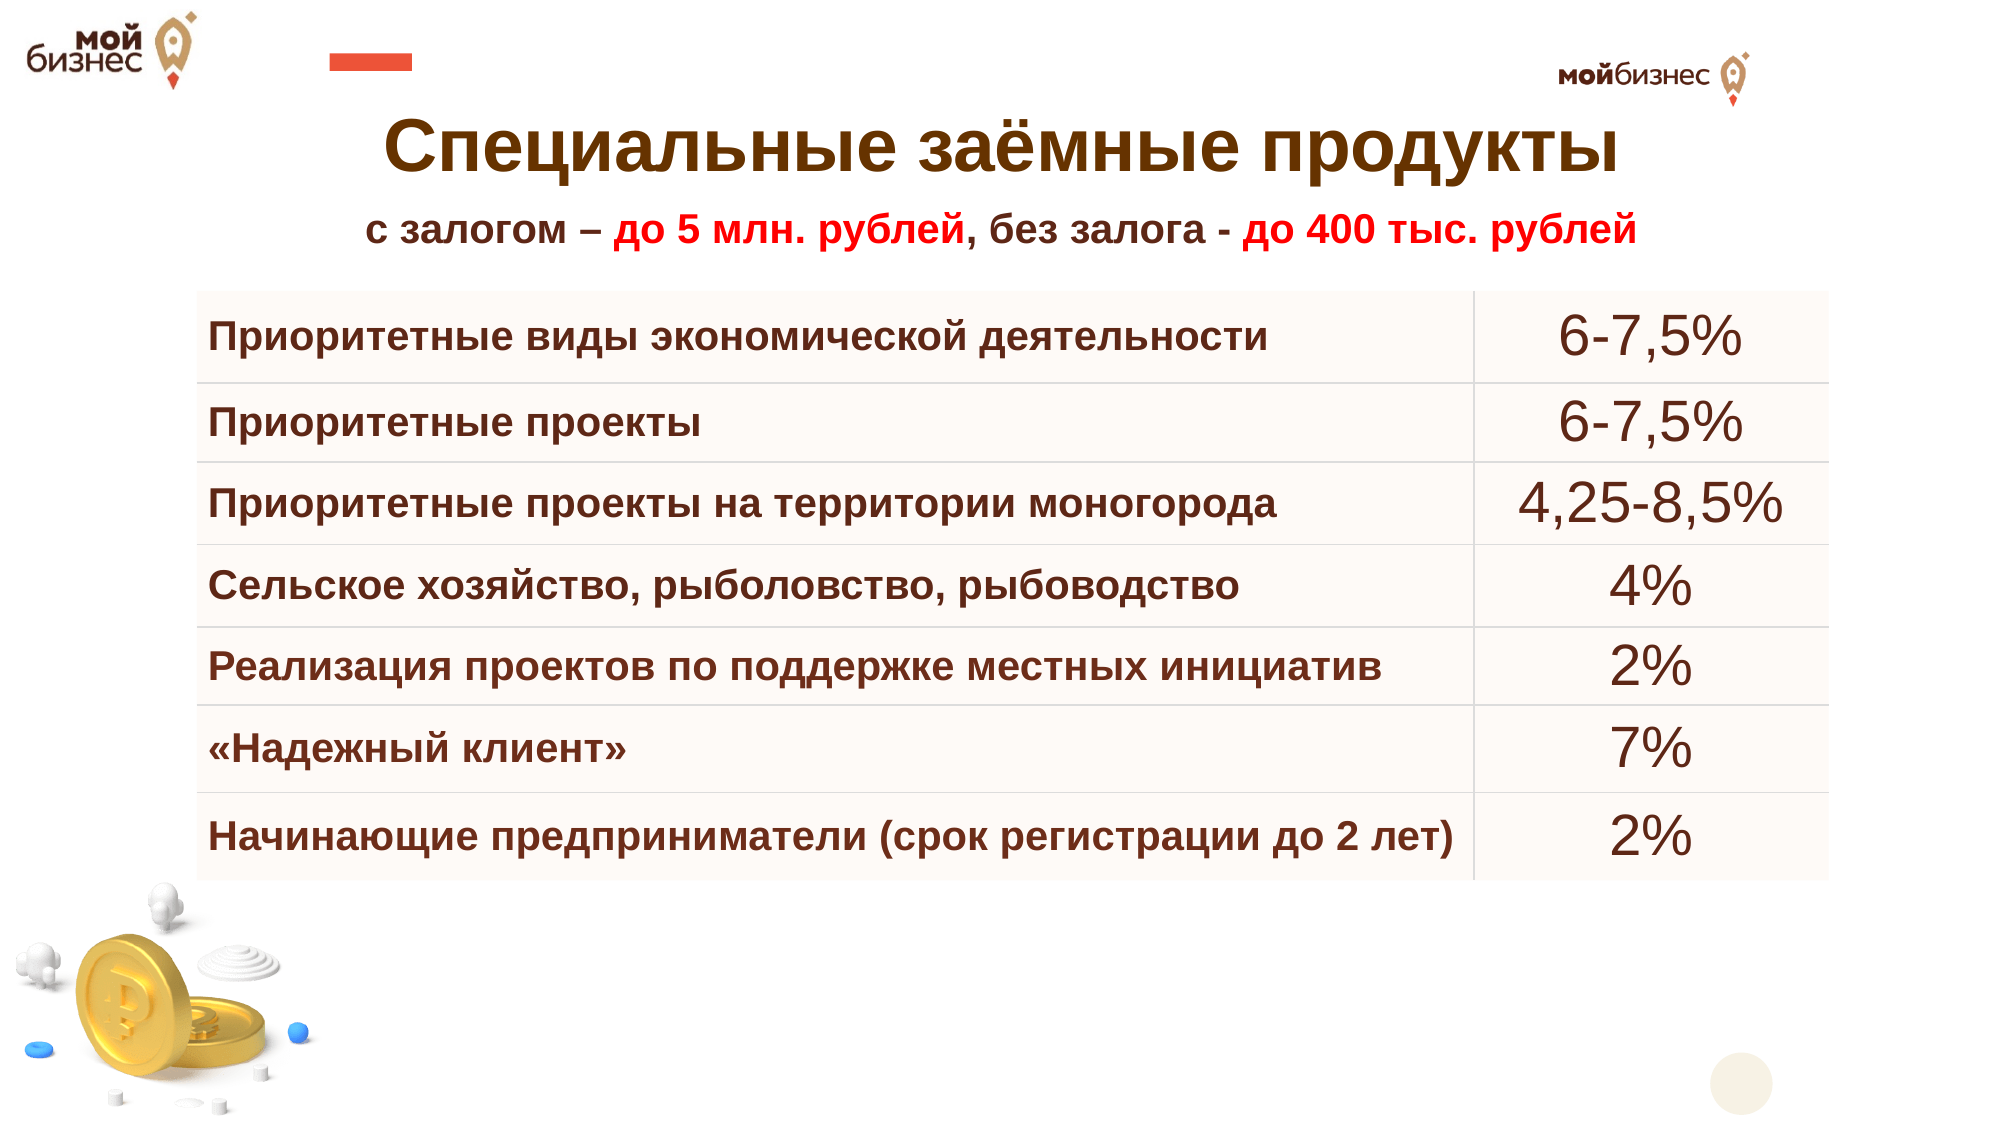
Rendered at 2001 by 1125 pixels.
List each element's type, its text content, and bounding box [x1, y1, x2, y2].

table_cell Реализация проектов по поддержке местных инициатив [197, 628, 1473, 704]
table_cell 2% [1475, 628, 1829, 704]
table_cell 4% [1475, 545, 1829, 626]
table_cell Сельское хозяйство, рыболовство, рыбоводство [197, 545, 1473, 626]
table_cell Начинающие предприниматели (срок регистрации до 2 лет) [197, 793, 1473, 880]
table_cell «Надежный клиент» [197, 706, 1473, 792]
table_cell Приоритетные проекты на территории моногорода [197, 463, 1473, 544]
table_cell 2% [1475, 793, 1829, 880]
table_header 6-7,5% [1475, 291, 1829, 382]
text_box с залогом – до 5 млн. рублей, без залога - до 400 тыс. рублей [350, 194, 1723, 260]
table_cell 6-7,5% [1475, 384, 1829, 461]
table_cell 4,25-8,5% [1475, 463, 1829, 544]
picture [0, 869, 407, 1125]
table_header Приоритетные виды экономической деятельности [197, 291, 1473, 382]
picture [20, 9, 203, 91]
table_cell 7% [1475, 706, 1829, 792]
table_cell Приоритетные проекты [197, 384, 1473, 461]
title Специальные заёмные продукты [173, 35, 1831, 196]
